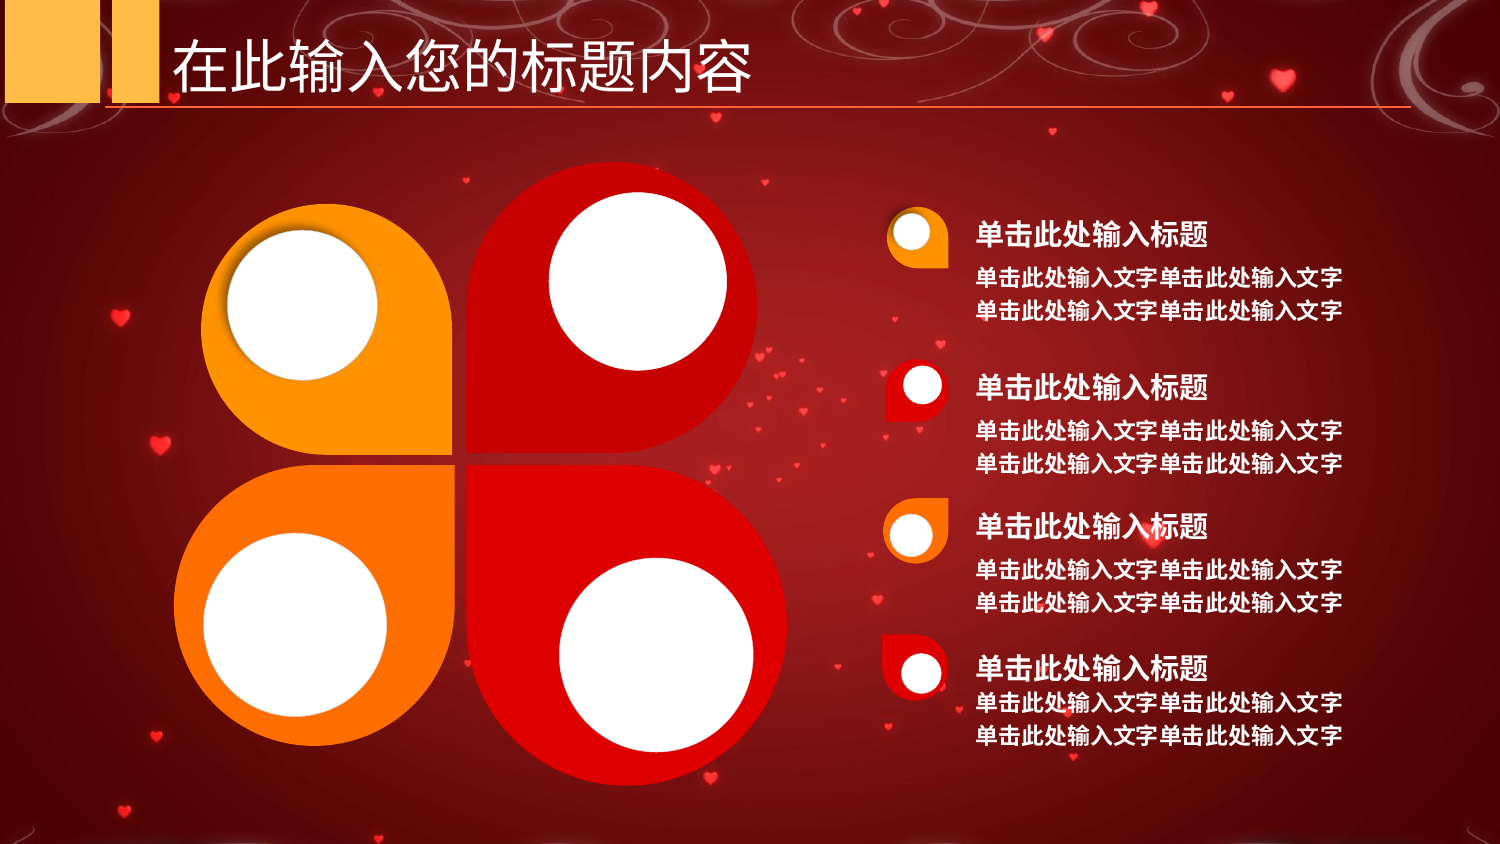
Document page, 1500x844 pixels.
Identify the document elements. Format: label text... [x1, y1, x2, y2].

text_box 单击此处输入文字单击此处输入文字 单击此处输入文字单击此处输入文字 [960, 675, 1495, 790]
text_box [466, 464, 788, 786]
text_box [173, 464, 455, 747]
text_box 单击此处输入标题 [975, 354, 1386, 414]
text_box 单击此处输入文字单击此处输入文字 单击此处输入文字单击此处输入文字 [960, 542, 1495, 657]
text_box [886, 206, 949, 269]
text_box 单击此处输入标题 [975, 634, 1386, 694]
text_box 单击此处输入文字单击此处输入文字 单击此处输入文字单击此处输入文字 [960, 403, 1495, 518]
text_box 单击此处输入标题 [975, 492, 1386, 552]
picture [0, 0, 1500, 844]
text_box 在此输入您的标题内容 [156, 22, 793, 108]
text_box 单击此处输入文字单击此处输入文字 单击此处输入文字单击此处输入文字 [960, 250, 1495, 365]
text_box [466, 161, 758, 454]
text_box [882, 634, 949, 701]
text_box 单击此处输入标题 [975, 200, 1386, 260]
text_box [200, 203, 453, 455]
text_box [885, 358, 949, 422]
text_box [882, 497, 949, 564]
